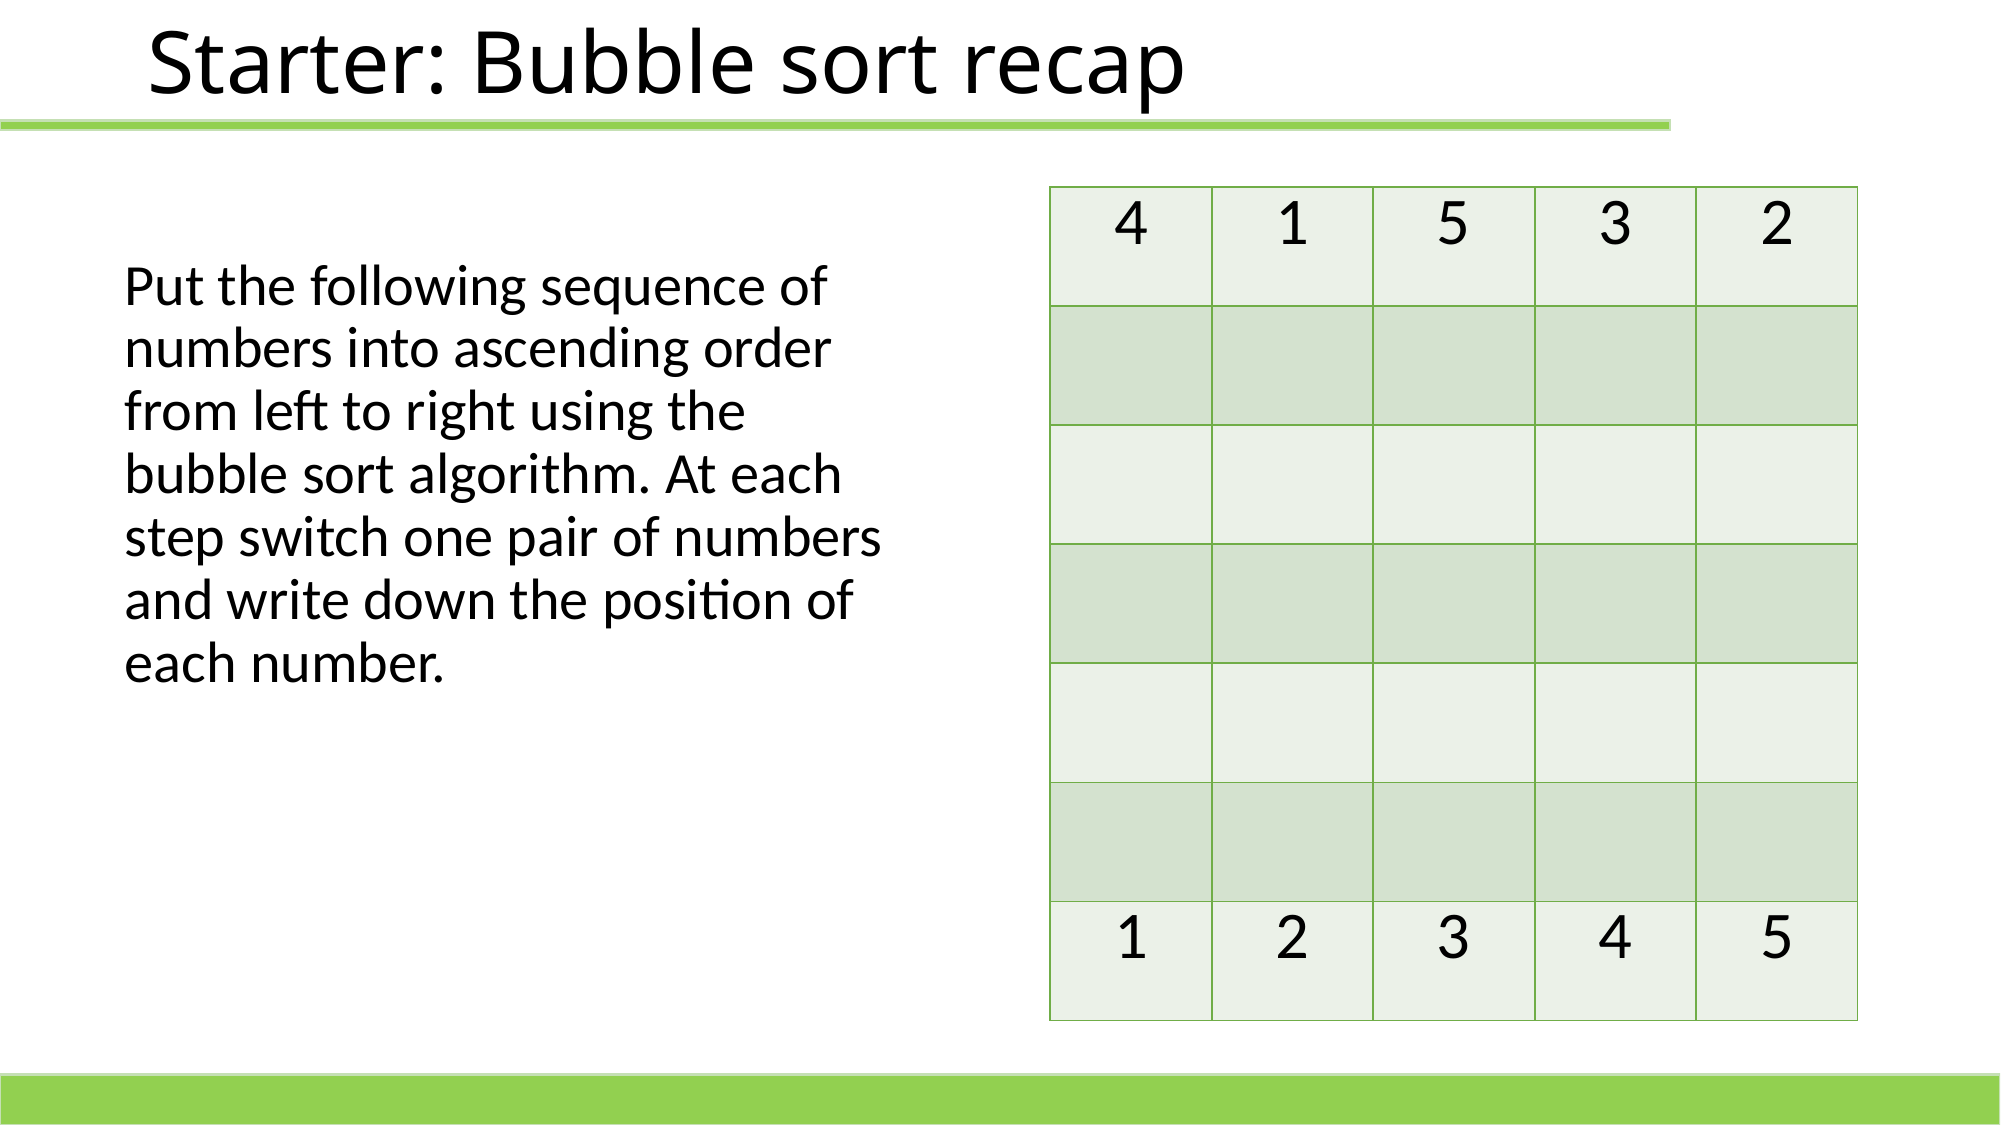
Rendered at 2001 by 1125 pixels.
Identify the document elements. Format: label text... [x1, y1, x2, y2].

table_cell [1213, 307, 1372, 424]
table_cell [1697, 783, 1857, 901]
table_cell 3 [1374, 902, 1534, 1020]
table_cell 5 [1697, 902, 1857, 1020]
table_header 4 [1051, 188, 1211, 305]
table_cell [1536, 664, 1695, 782]
table_cell [1374, 664, 1534, 782]
table_cell [1536, 783, 1695, 901]
table_cell [1697, 307, 1857, 424]
table_cell [1213, 545, 1372, 662]
table_cell [1051, 426, 1211, 543]
table_cell [1051, 545, 1211, 662]
table_header 2 [1697, 188, 1857, 305]
table_cell [1374, 426, 1534, 543]
title Starter: Bubble sort recap [132, 11, 1858, 121]
table_header 5 [1374, 188, 1534, 305]
table_header 3 [1536, 188, 1695, 305]
table_cell [1051, 783, 1211, 901]
table_cell 4 [1536, 902, 1695, 1020]
table_cell [1536, 426, 1695, 543]
table_cell [1697, 664, 1857, 782]
table_cell [1697, 426, 1857, 543]
table_cell [1051, 307, 1211, 424]
table_cell [1374, 783, 1534, 901]
table_cell [1213, 783, 1372, 901]
table_cell [1374, 545, 1534, 662]
table_cell [1213, 426, 1372, 543]
table_cell [1697, 545, 1857, 662]
table_cell 2 [1213, 902, 1372, 1020]
table_cell [1213, 664, 1372, 782]
table_cell [1536, 545, 1695, 662]
table_cell [1536, 307, 1695, 424]
table_cell 1 [1051, 902, 1211, 1020]
table_cell [1051, 664, 1211, 782]
table_header 1 [1213, 188, 1372, 305]
list Put the following sequence of numbers into ascending order from left to right using the bubble sort algorithm. At each step switch one pair of numbers and write down the position of each number. [109, 247, 908, 961]
table_cell [1374, 307, 1534, 424]
